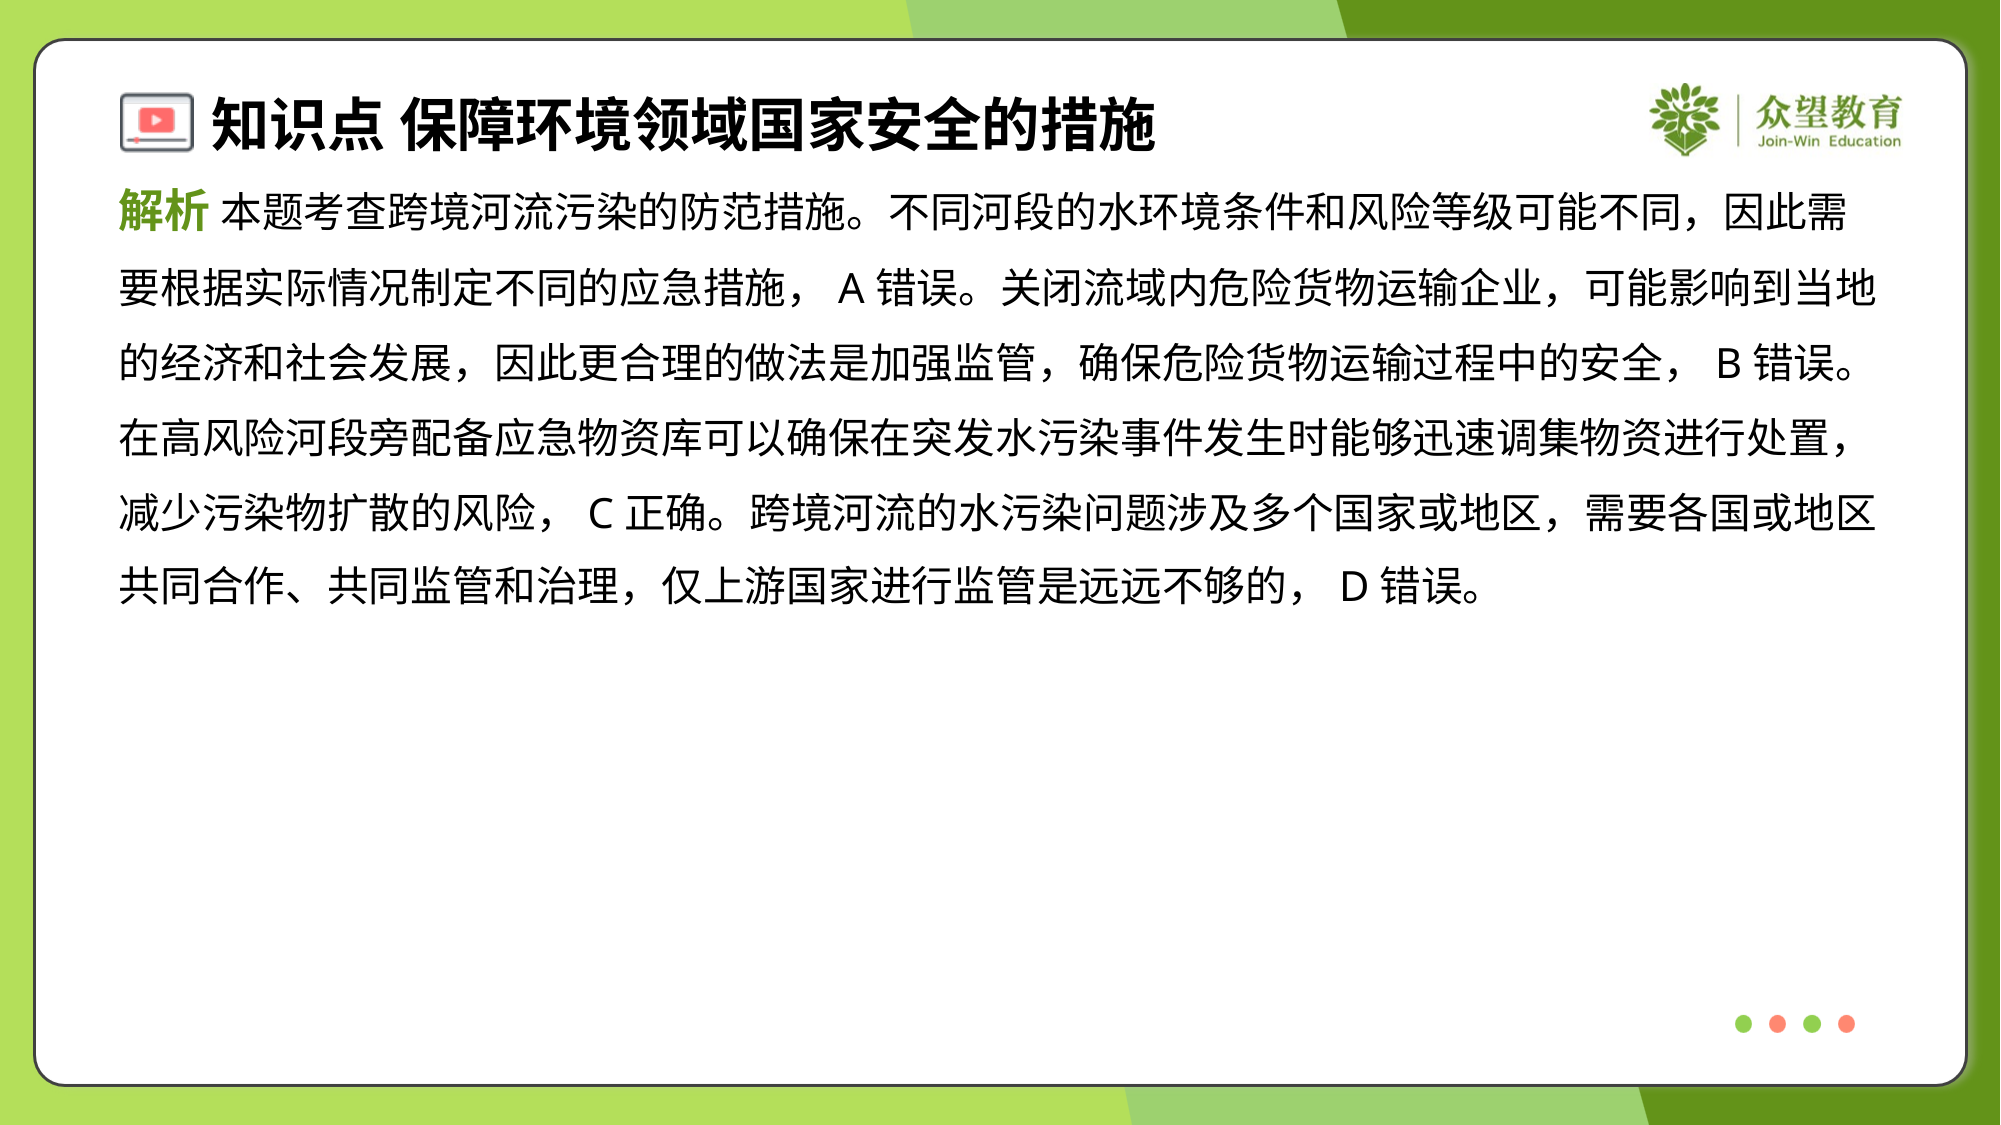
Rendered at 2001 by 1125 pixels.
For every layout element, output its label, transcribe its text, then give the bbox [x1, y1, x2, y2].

text_box 解析 本题考查跨境河流污染的防范措施。不同河段的水环境条件和风险等级可能不同，因此需 要根据实际情况制定不同的应急措施，A错误。关闭流域内危险货物运输企业，可能影响到当地 的经济和社会发展，因此更合理的做法是加强监管，确保危险货物运输过程中的安全，B错误。 在高风险河段旁配备应急物资库可以确保在突发水污染事件发生时能够迅速调集物资进行处置， 减少污染物扩散的风险，C正确。跨境河流的水污染问题涉及多个国家或地区，需要各国或地区 共同合作、共同监管和治理，仅上游国家进行监管是远远不够的，D错误。 [118, 159, 1883, 602]
picture [0, 0, 2000, 1125]
